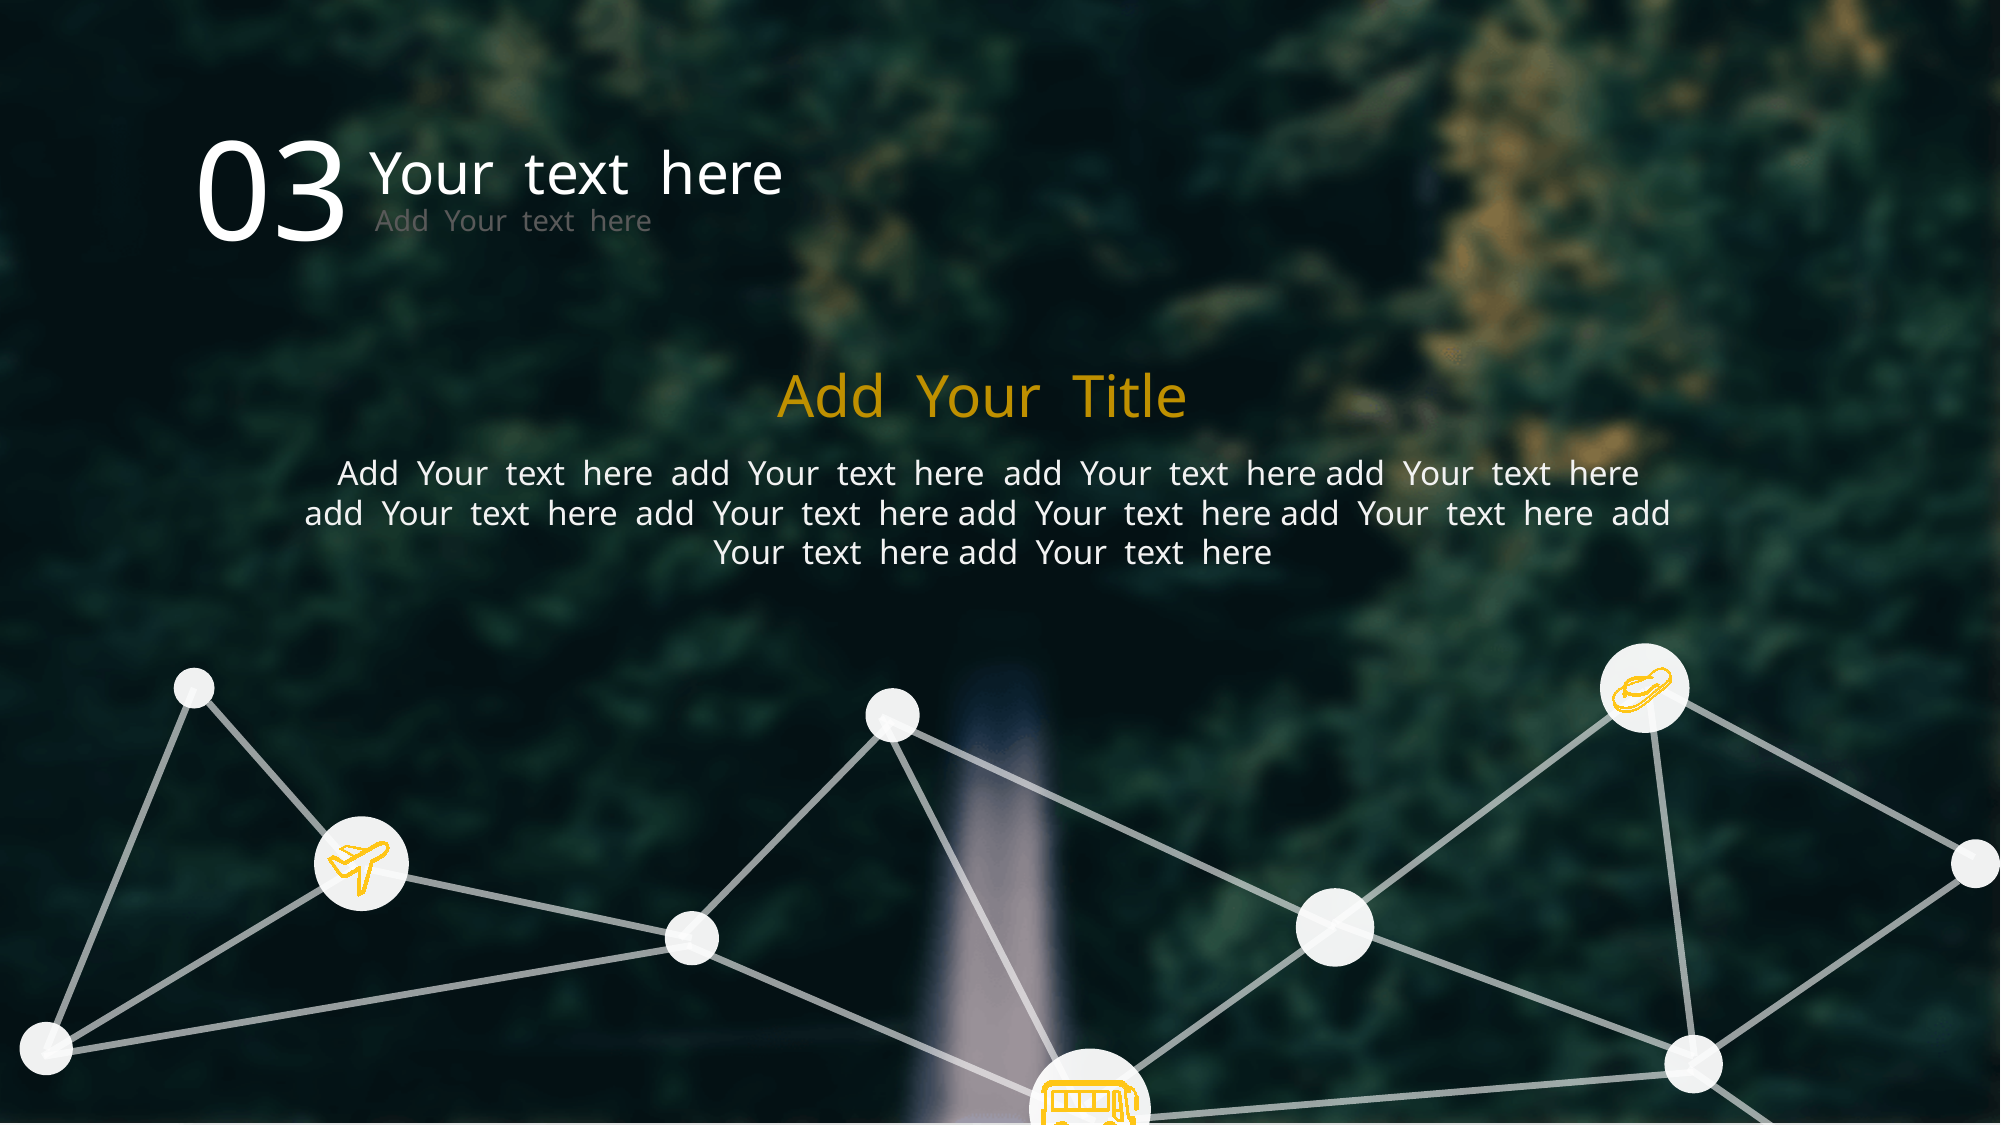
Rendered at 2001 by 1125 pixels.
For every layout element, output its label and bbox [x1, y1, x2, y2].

text_box [1041, 1080, 1139, 1125]
text_box [19, 643, 2000, 1125]
picture [0, 0, 2001, 1125]
text_box [179, 95, 823, 278]
